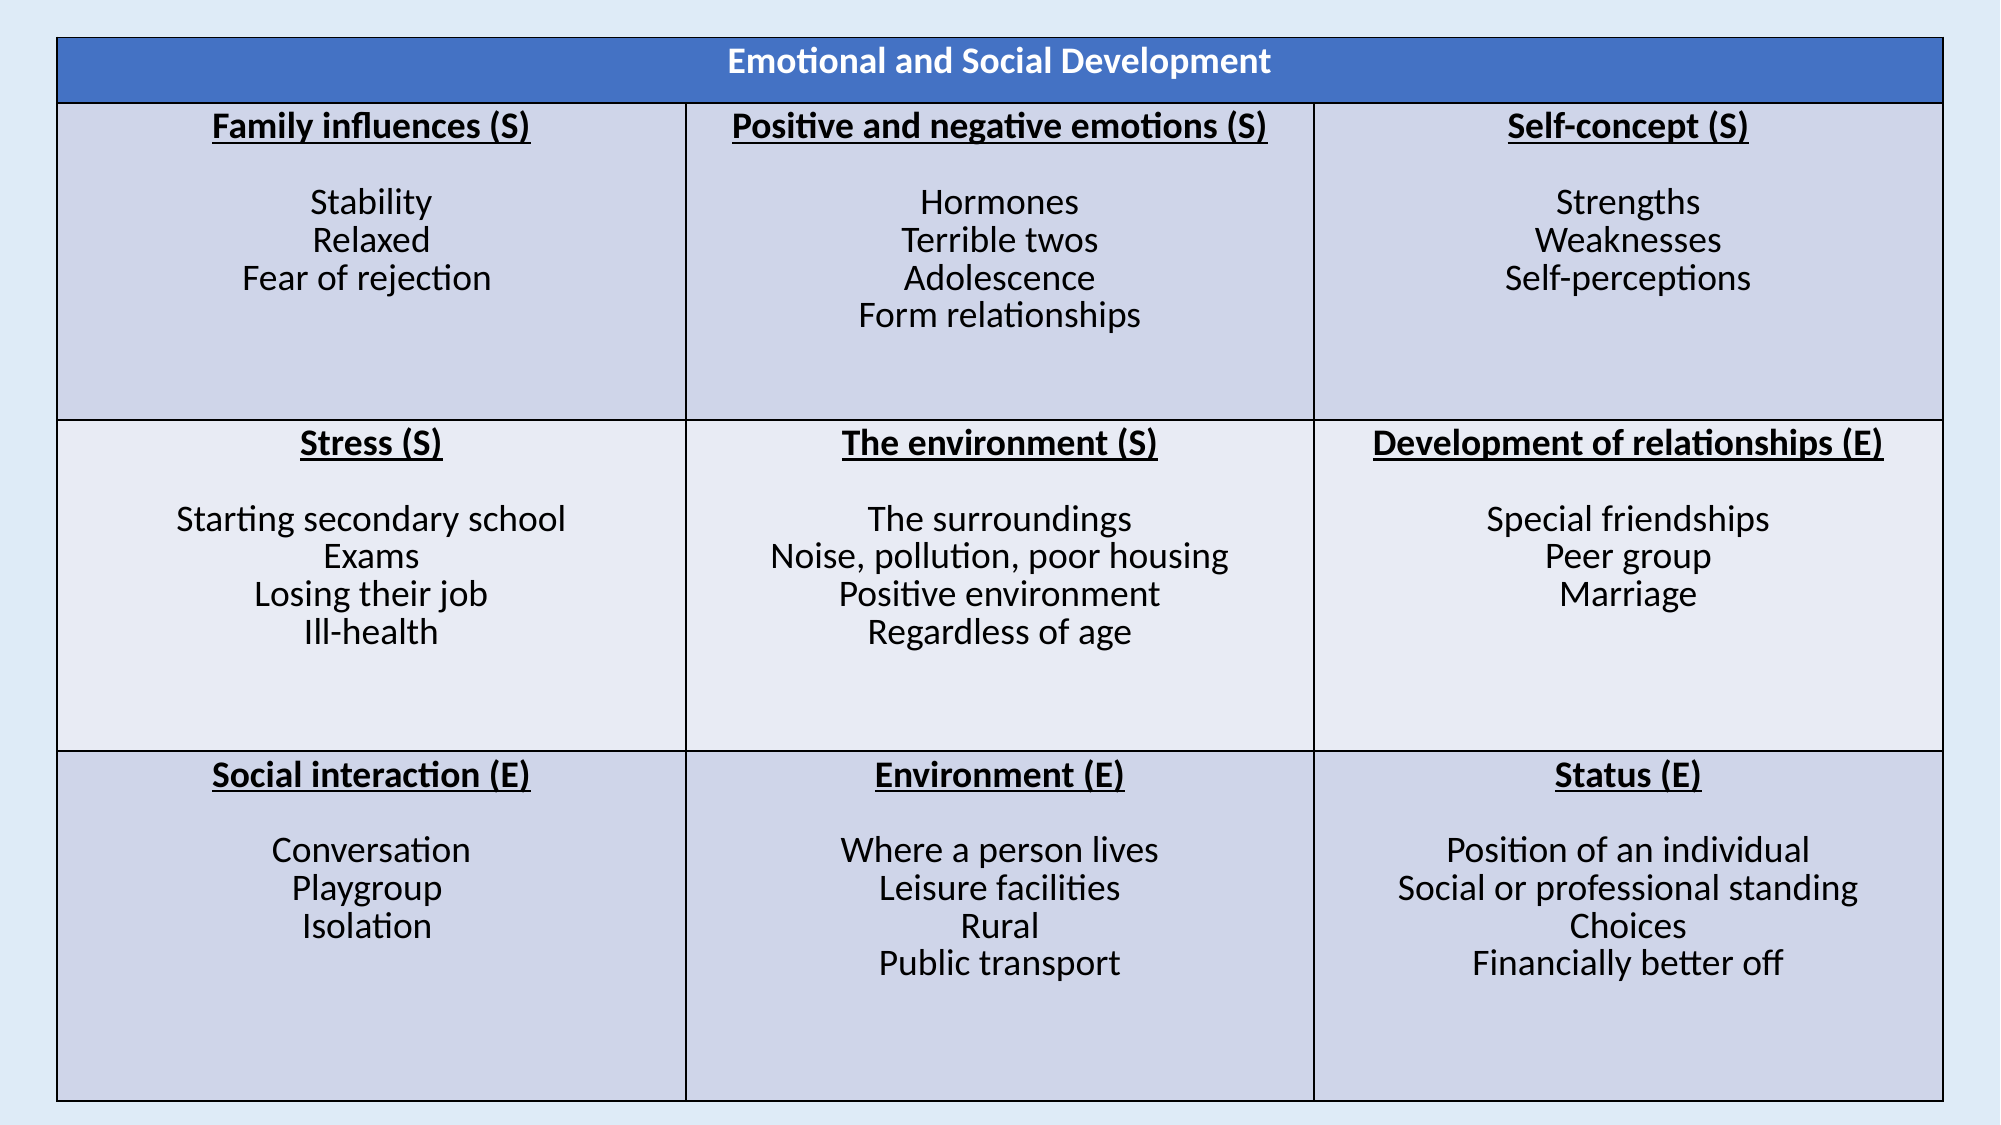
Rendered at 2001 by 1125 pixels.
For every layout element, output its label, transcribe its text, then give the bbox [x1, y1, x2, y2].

table_cell Social interaction (E) Conversation Playgroup Isolation [58, 752, 685, 1100]
table_cell Development of relationships (E) Special friendships Peer group Marriage [1315, 421, 1942, 750]
table_cell Self-concept (S) Strengths Weaknesses Self-perceptions [1315, 104, 1942, 419]
table_cell Environment (E) Where a person lives Leisure facilities Rural Public transport [687, 752, 1313, 1100]
table_cell Positive and negative emotions (S) Hormones Terrible twos Adolescence Form relationships [687, 104, 1313, 419]
table_cell The environment (S) The surroundings Noise, pollution, poor housing Positive environment Regardless of age [687, 421, 1313, 750]
table_cell Status (E) Position of an individual Social or professional standing Choices Financially better off [1315, 752, 1942, 1100]
table_header Emotional and Social Development [58, 38, 1942, 102]
table_cell Stress (S) Starting secondary school Exams Losing their job Ill-health [58, 421, 685, 750]
table_cell Family influences (S) Stability Relaxed Fear of rejection [58, 104, 685, 419]
